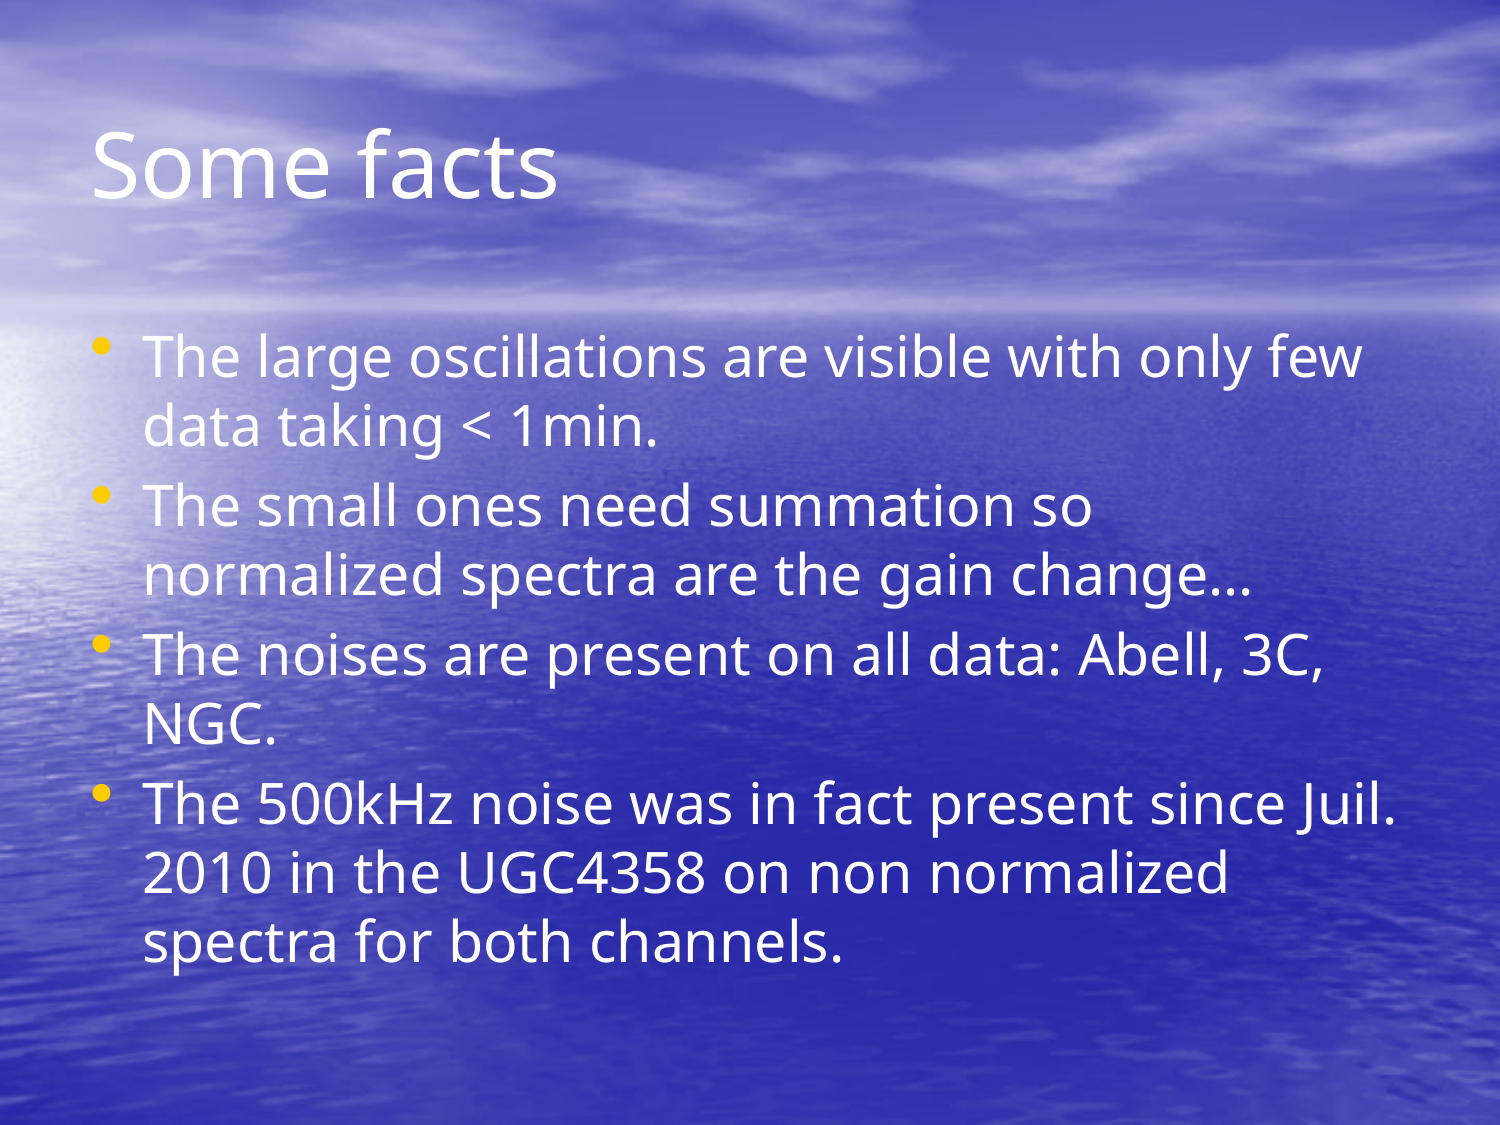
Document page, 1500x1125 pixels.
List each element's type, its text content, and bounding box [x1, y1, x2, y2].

title Some facts [74, 47, 1426, 276]
list The large oscillations are visible with only few data taking < 1min. The small ones need summation so normalized spectra are the gain change… The noises are present on all data: Abell, 3C, NGC. The 500kHz noise was in fact present since Juil. 2010 in the UGC4358 on non normalized spectra for both channels. [74, 312, 1426, 988]
